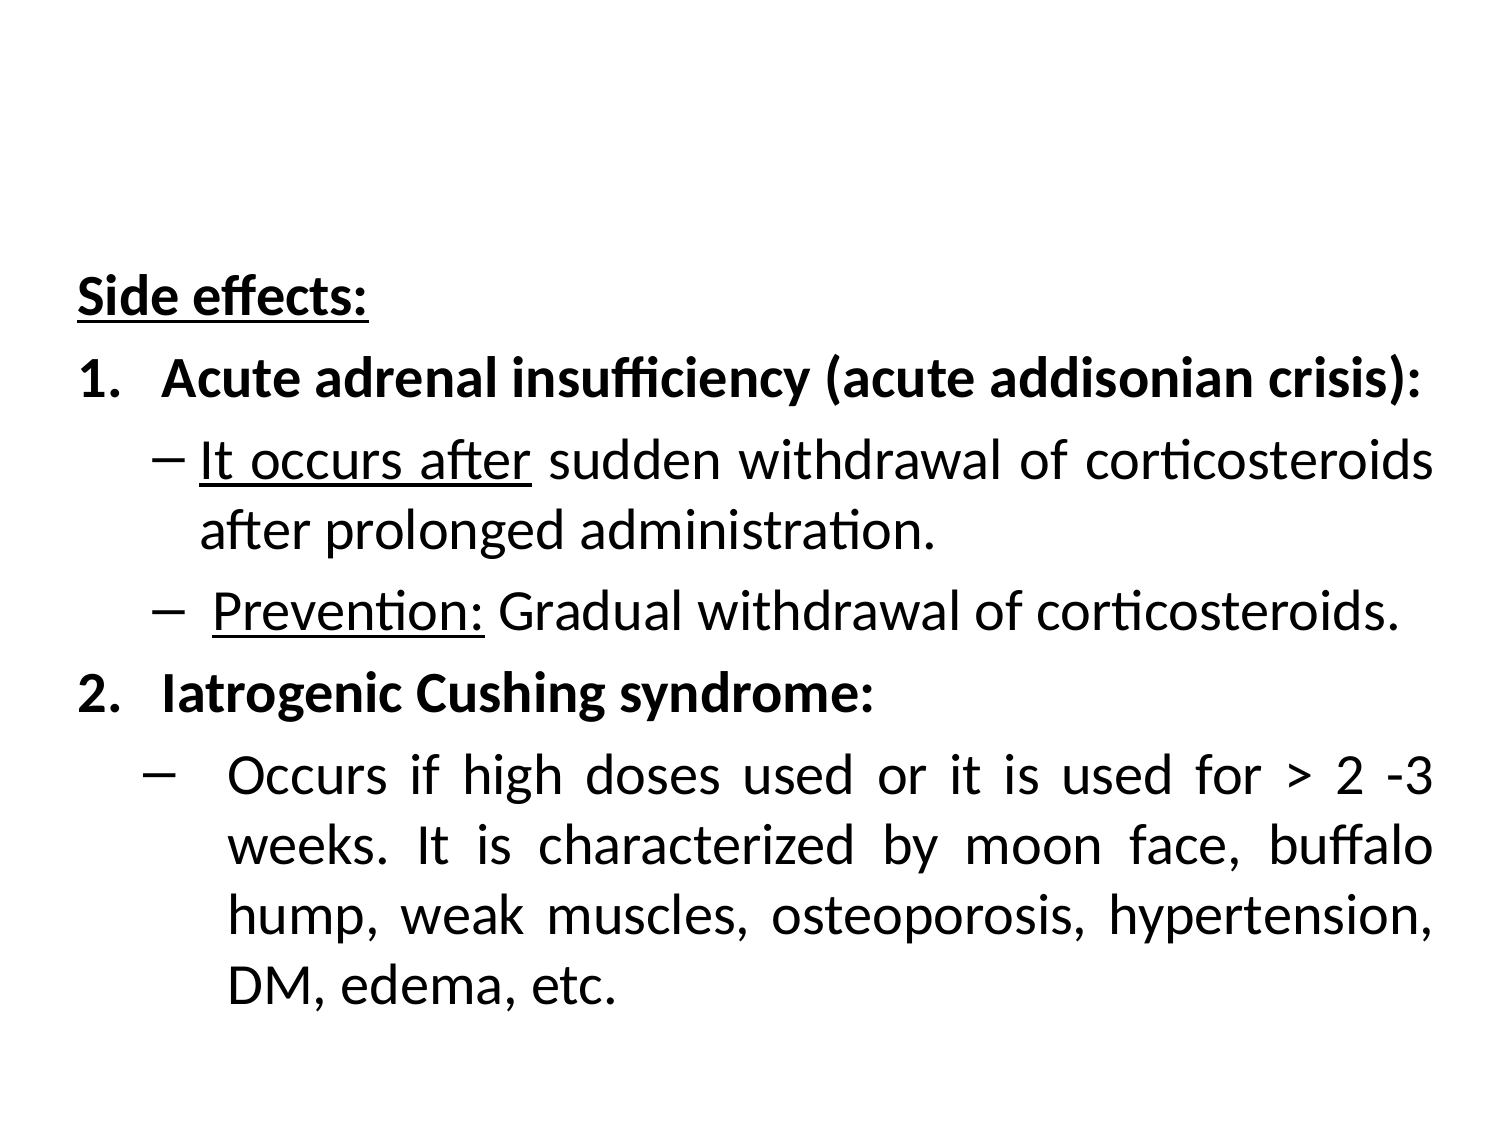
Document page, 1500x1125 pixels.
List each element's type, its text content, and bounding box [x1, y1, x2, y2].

list Side effects: Acute adrenal insufficiency (acute addisonian crisis): It occurs after sudden withdrawal of corticosteroids after prolonged administration. Prevention: Gradual withdrawal of corticosteroids. Iatrogenic Cushing syndrome: Occurs if high doses used or it is used for > 2 -3 weeks. It is characterized by moon face, buffalo hump, weak muscles, osteoporosis, hypertension, DM, edema, etc. [62, 249, 1450, 1055]
